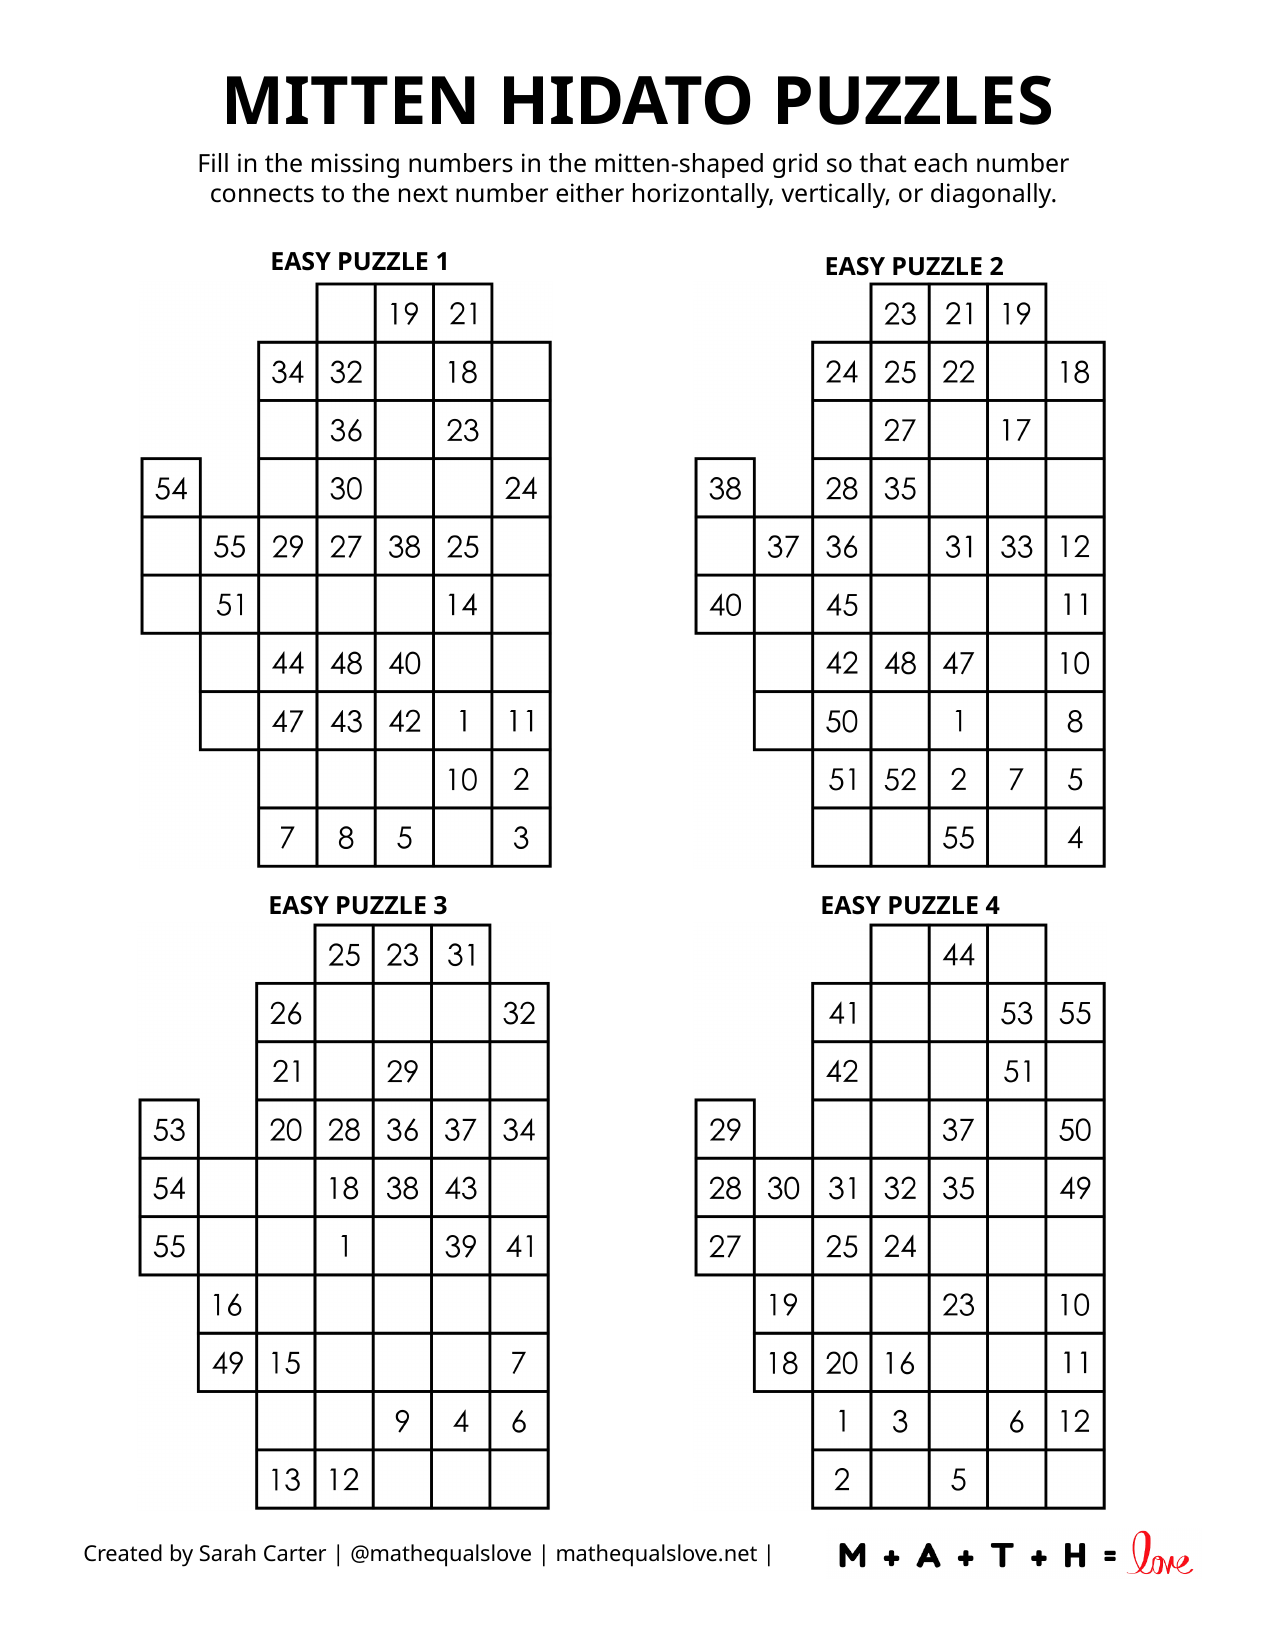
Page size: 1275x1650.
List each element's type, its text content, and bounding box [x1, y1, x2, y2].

picture [826, 1528, 1203, 1579]
text_box EASY PUZZLE 3 [118, 889, 598, 941]
text_box EASY PUZZLE 4 [670, 889, 1150, 941]
text_box Fill in the missing numbers in the mitten-shaped grid so that each number connects to the next number either horizontally, vertically, or diagonally. [0, 140, 1275, 216]
picture [693, 922, 1108, 1511]
text_box EASY PUZZLE 2 [674, 249, 1155, 301]
picture [139, 280, 554, 870]
picture [693, 280, 1108, 870]
text_box MITTEN HIDATO PUZZLES [66, 50, 1211, 140]
text_box Created by Sarah Carter | @mathequalslove | mathequalslove.net | [68, 1532, 826, 1574]
picture [136, 922, 551, 1511]
text_box EASY PUZZLE 1 [120, 245, 600, 297]
